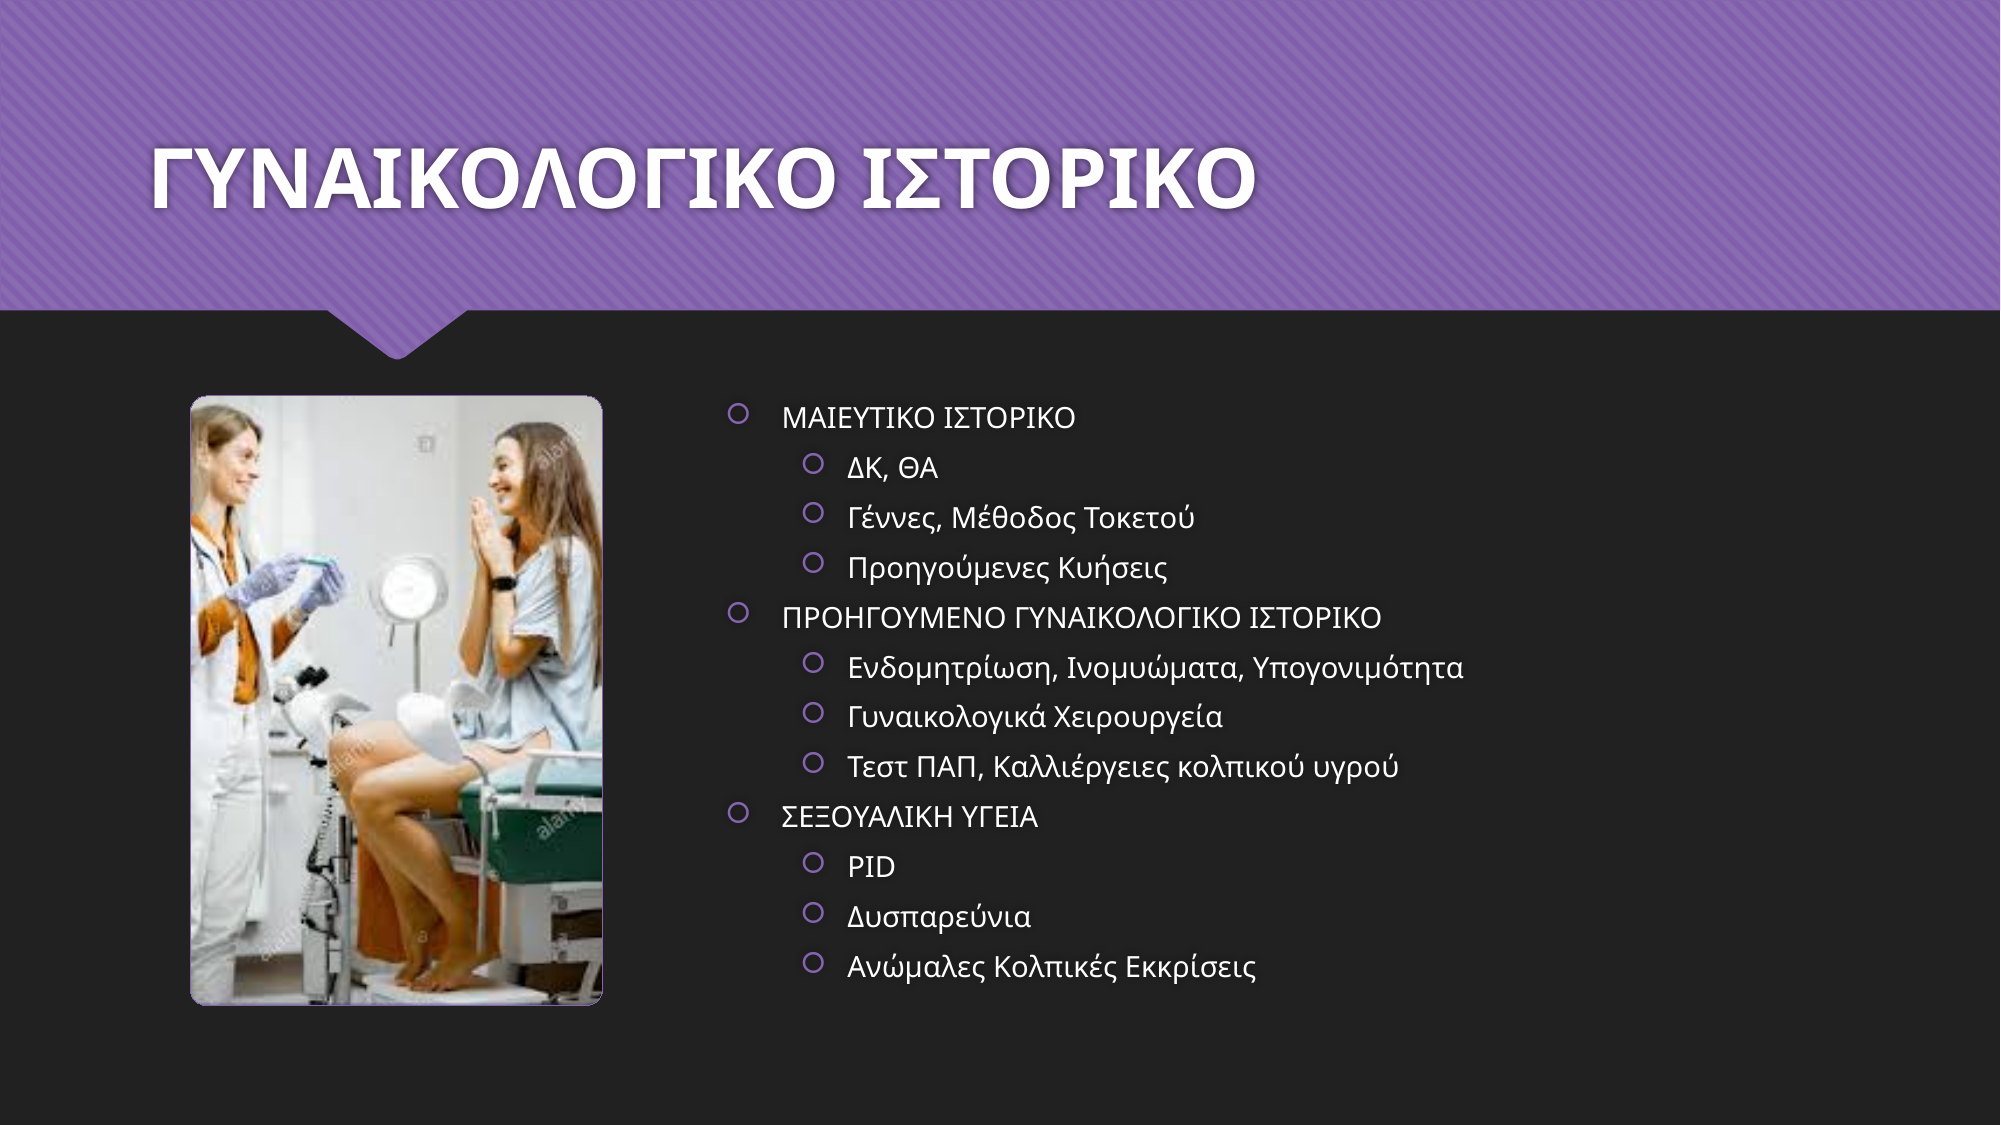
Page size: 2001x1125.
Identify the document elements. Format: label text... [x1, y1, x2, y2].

list ΜΑΙΕΥΤΙΚΟ ΙΣΤΟΡΙΚΟ ΔΚ, ΘΑ Γέννες, Μέθοδος Τοκετού Προηγούμενες Κυήσεις ΠΡΟΗΓΟΥΜΕΝΟ ΓΥΝΑΙΚΟΛΟΓΙΚΟ ΙΣΤΟΡΙΚΟ Ενδομητρίωση, Ινομυώματα, Υπογονιμότητα Γυναικολογικά Χειρουργεία Τεστ ΠΑΠ, Καλλιέργειες κολπικού υγρού ΣΕΞΟΥΑΛΙΚΗ ΥΓΕΙΑ PID Δυσπαρεύνια Ανώμαλες Κολπικές Εκκρίσεις [710, 395, 1868, 992]
title ΓΥΝΑΙΚΟΛΟΓΙΚΟ ΙΣΤΟΡΙΚΟ [132, 73, 1868, 233]
picture [190, 395, 603, 1006]
